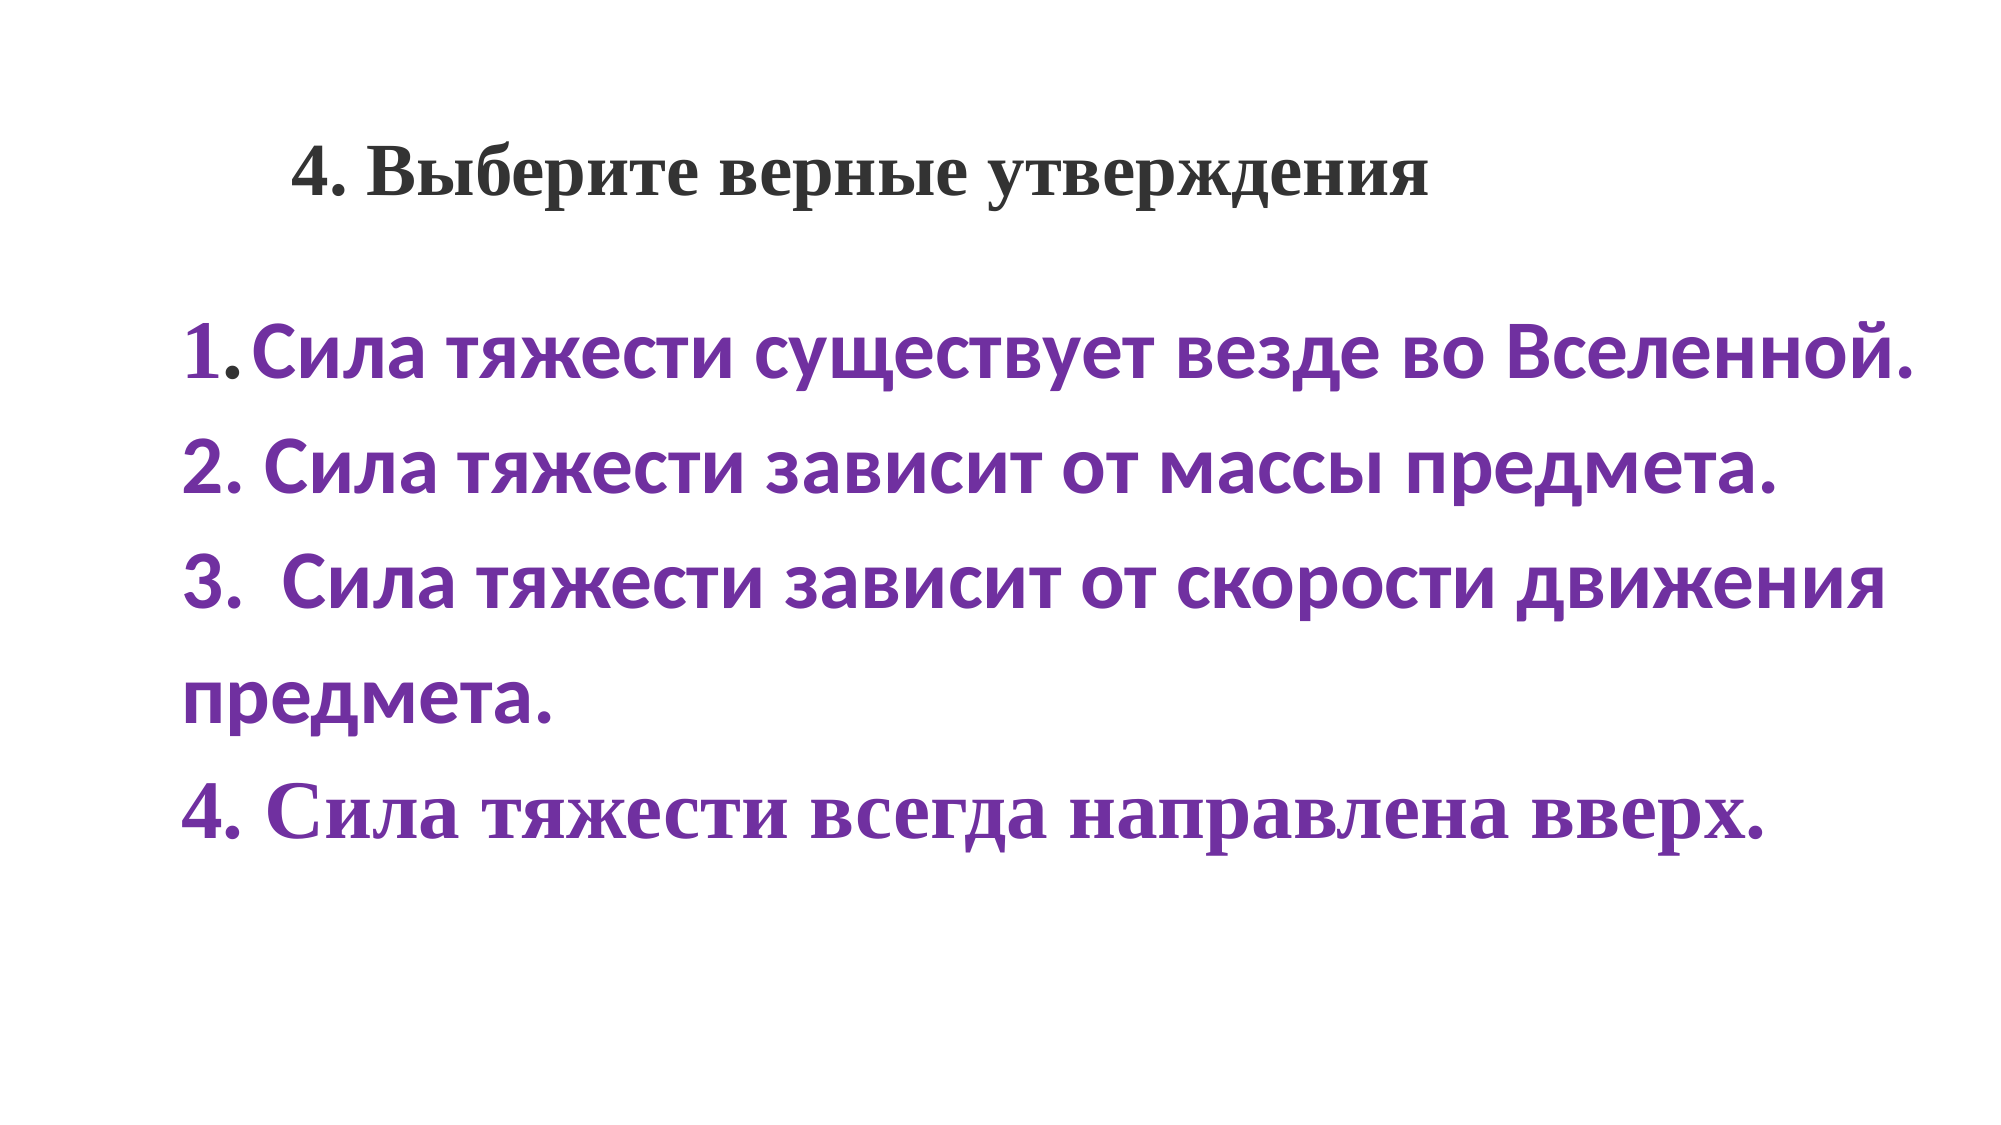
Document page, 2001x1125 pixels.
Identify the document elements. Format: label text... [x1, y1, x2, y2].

text_box 1. Сила тяжести существует везде во Вселенной. 2. Сила тяжести зависит от массы предмета. 3. Сила тяжести зависит от скорости движения предмета. 4. Сила тяжести всегда направлена вверх. [91, 272, 1950, 978]
text_box 4. Выберите верные утверждения [277, 99, 1446, 218]
